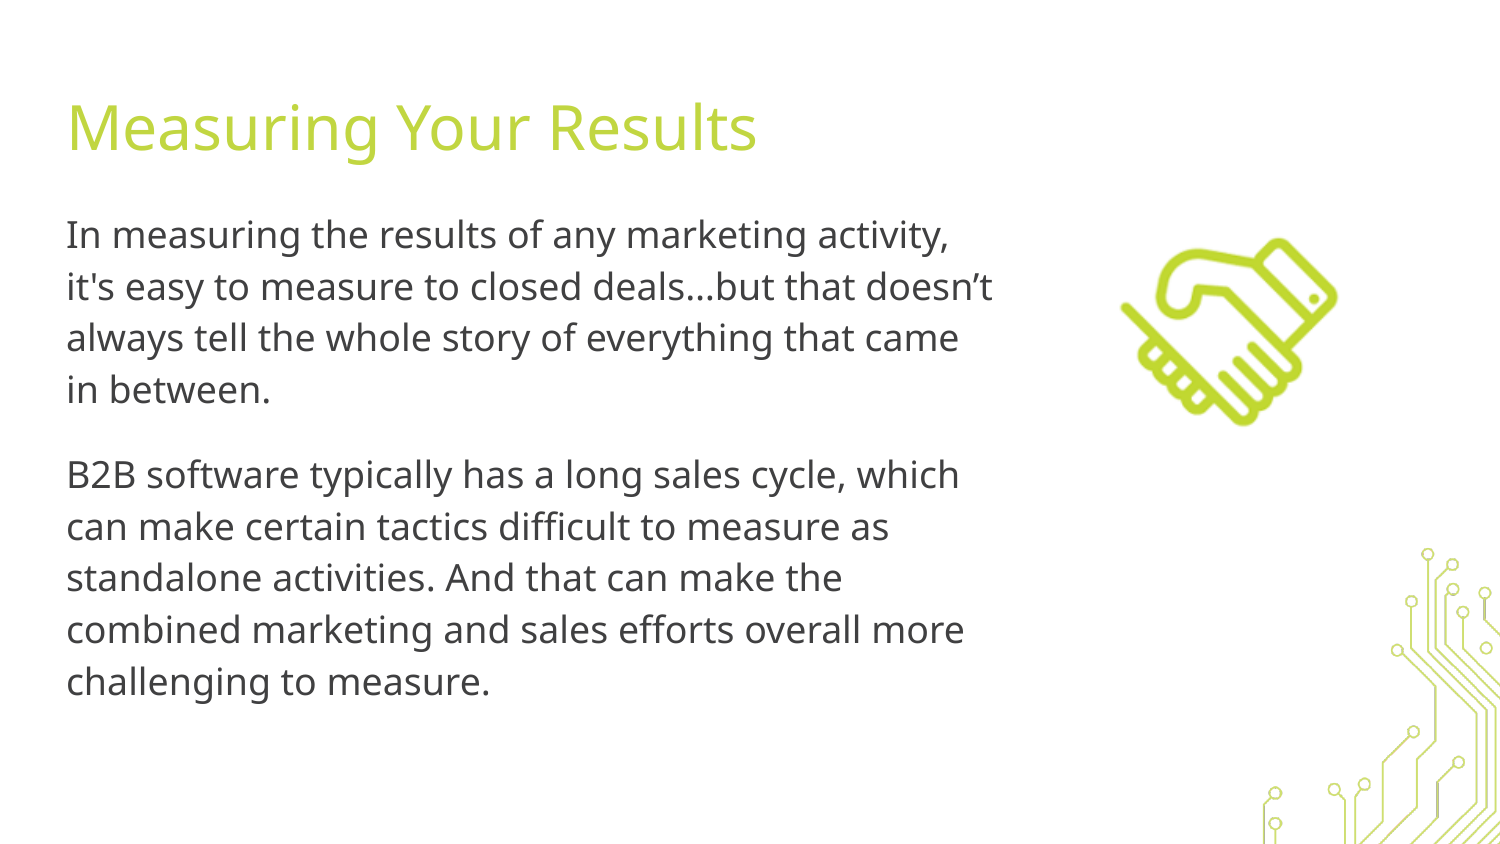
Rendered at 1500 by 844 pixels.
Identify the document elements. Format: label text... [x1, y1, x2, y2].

picture [1098, 198, 1358, 459]
title Measuring Your Results [51, 72, 1449, 167]
picture [1262, 547, 1500, 844]
list In measuring the results of any marketing activity, it's easy to measure to closed deals…but that doesn’t always tell the whole story of everything that came in between. B2B software typically has a long sales cycle, which can make certain tactics difficult to measure as standalone activities. And that can make the combined marketing and sales efforts overall more challenging to measure. [51, 189, 1010, 750]
